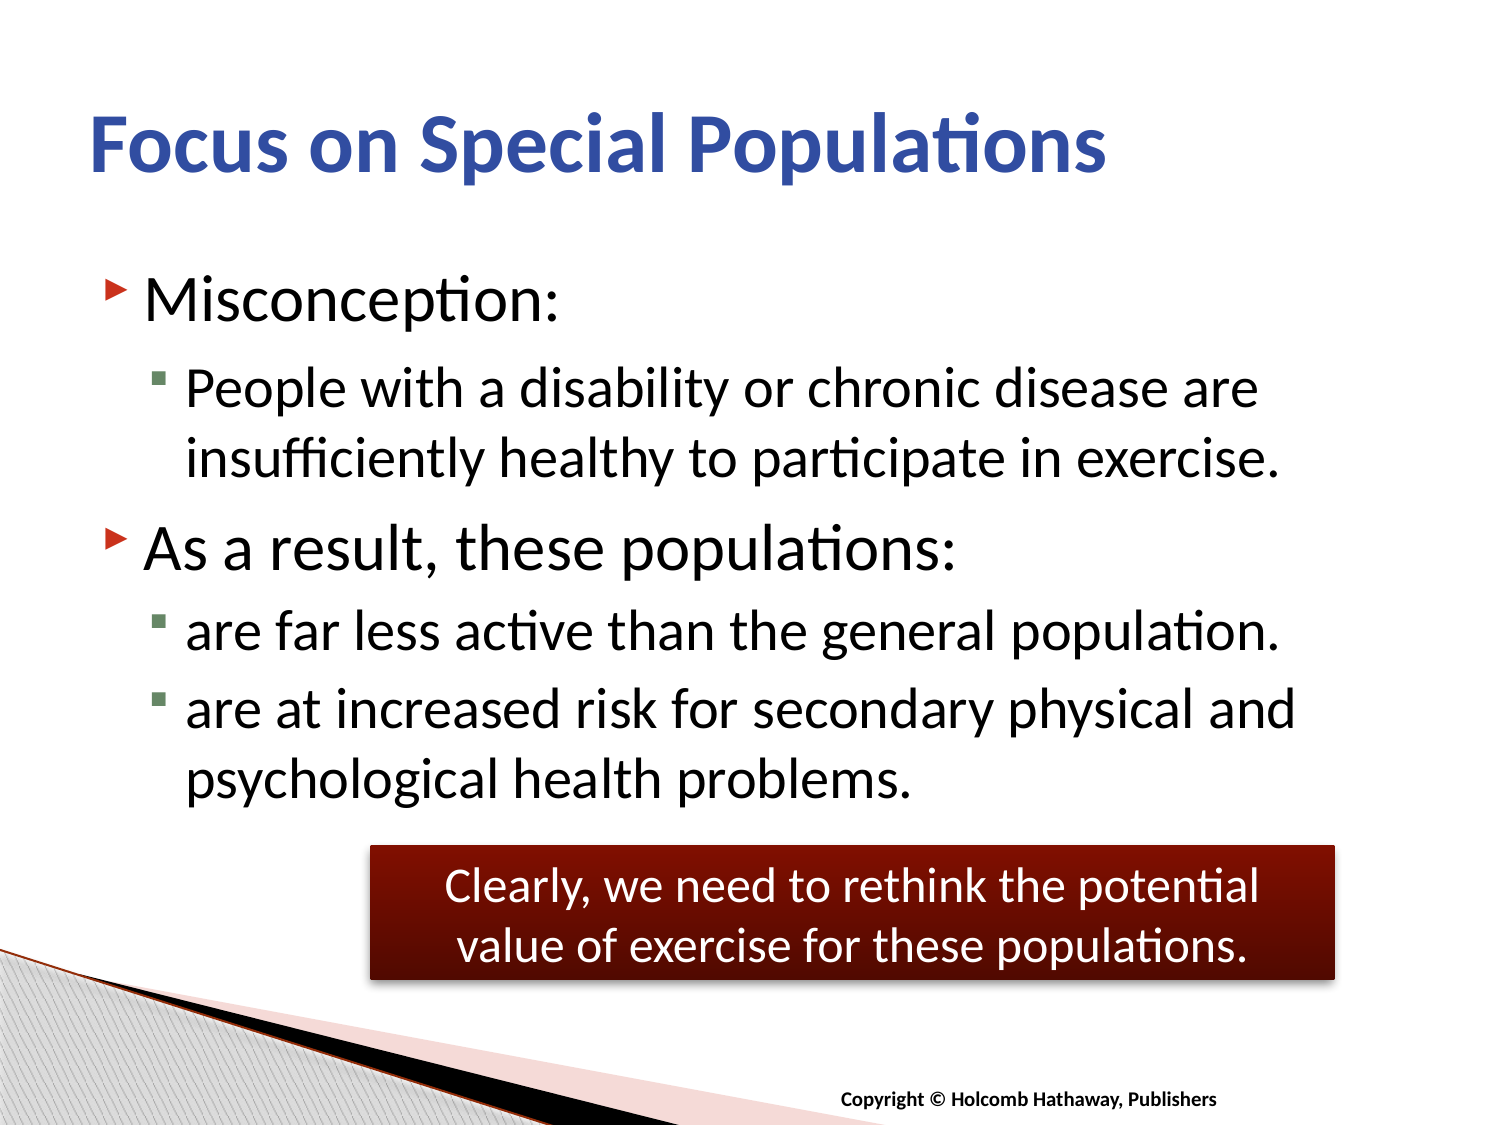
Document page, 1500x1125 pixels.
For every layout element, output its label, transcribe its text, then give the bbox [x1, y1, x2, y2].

title Focus on Special Populations [75, 45, 1425, 233]
text_box Clearly, we need to rethink the potential value of exercise for these populations. [370, 845, 1335, 980]
footer Copyright © Holcomb Hathaway, Publishers [718, 1072, 1237, 1118]
list Misconception: People with a disability or chronic disease are insufficiently healthy to participate in exercise. As a result, these populations: are far less active than the general population. are at increased risk for secondary physical and psychological health problems. [68, 247, 1436, 998]
